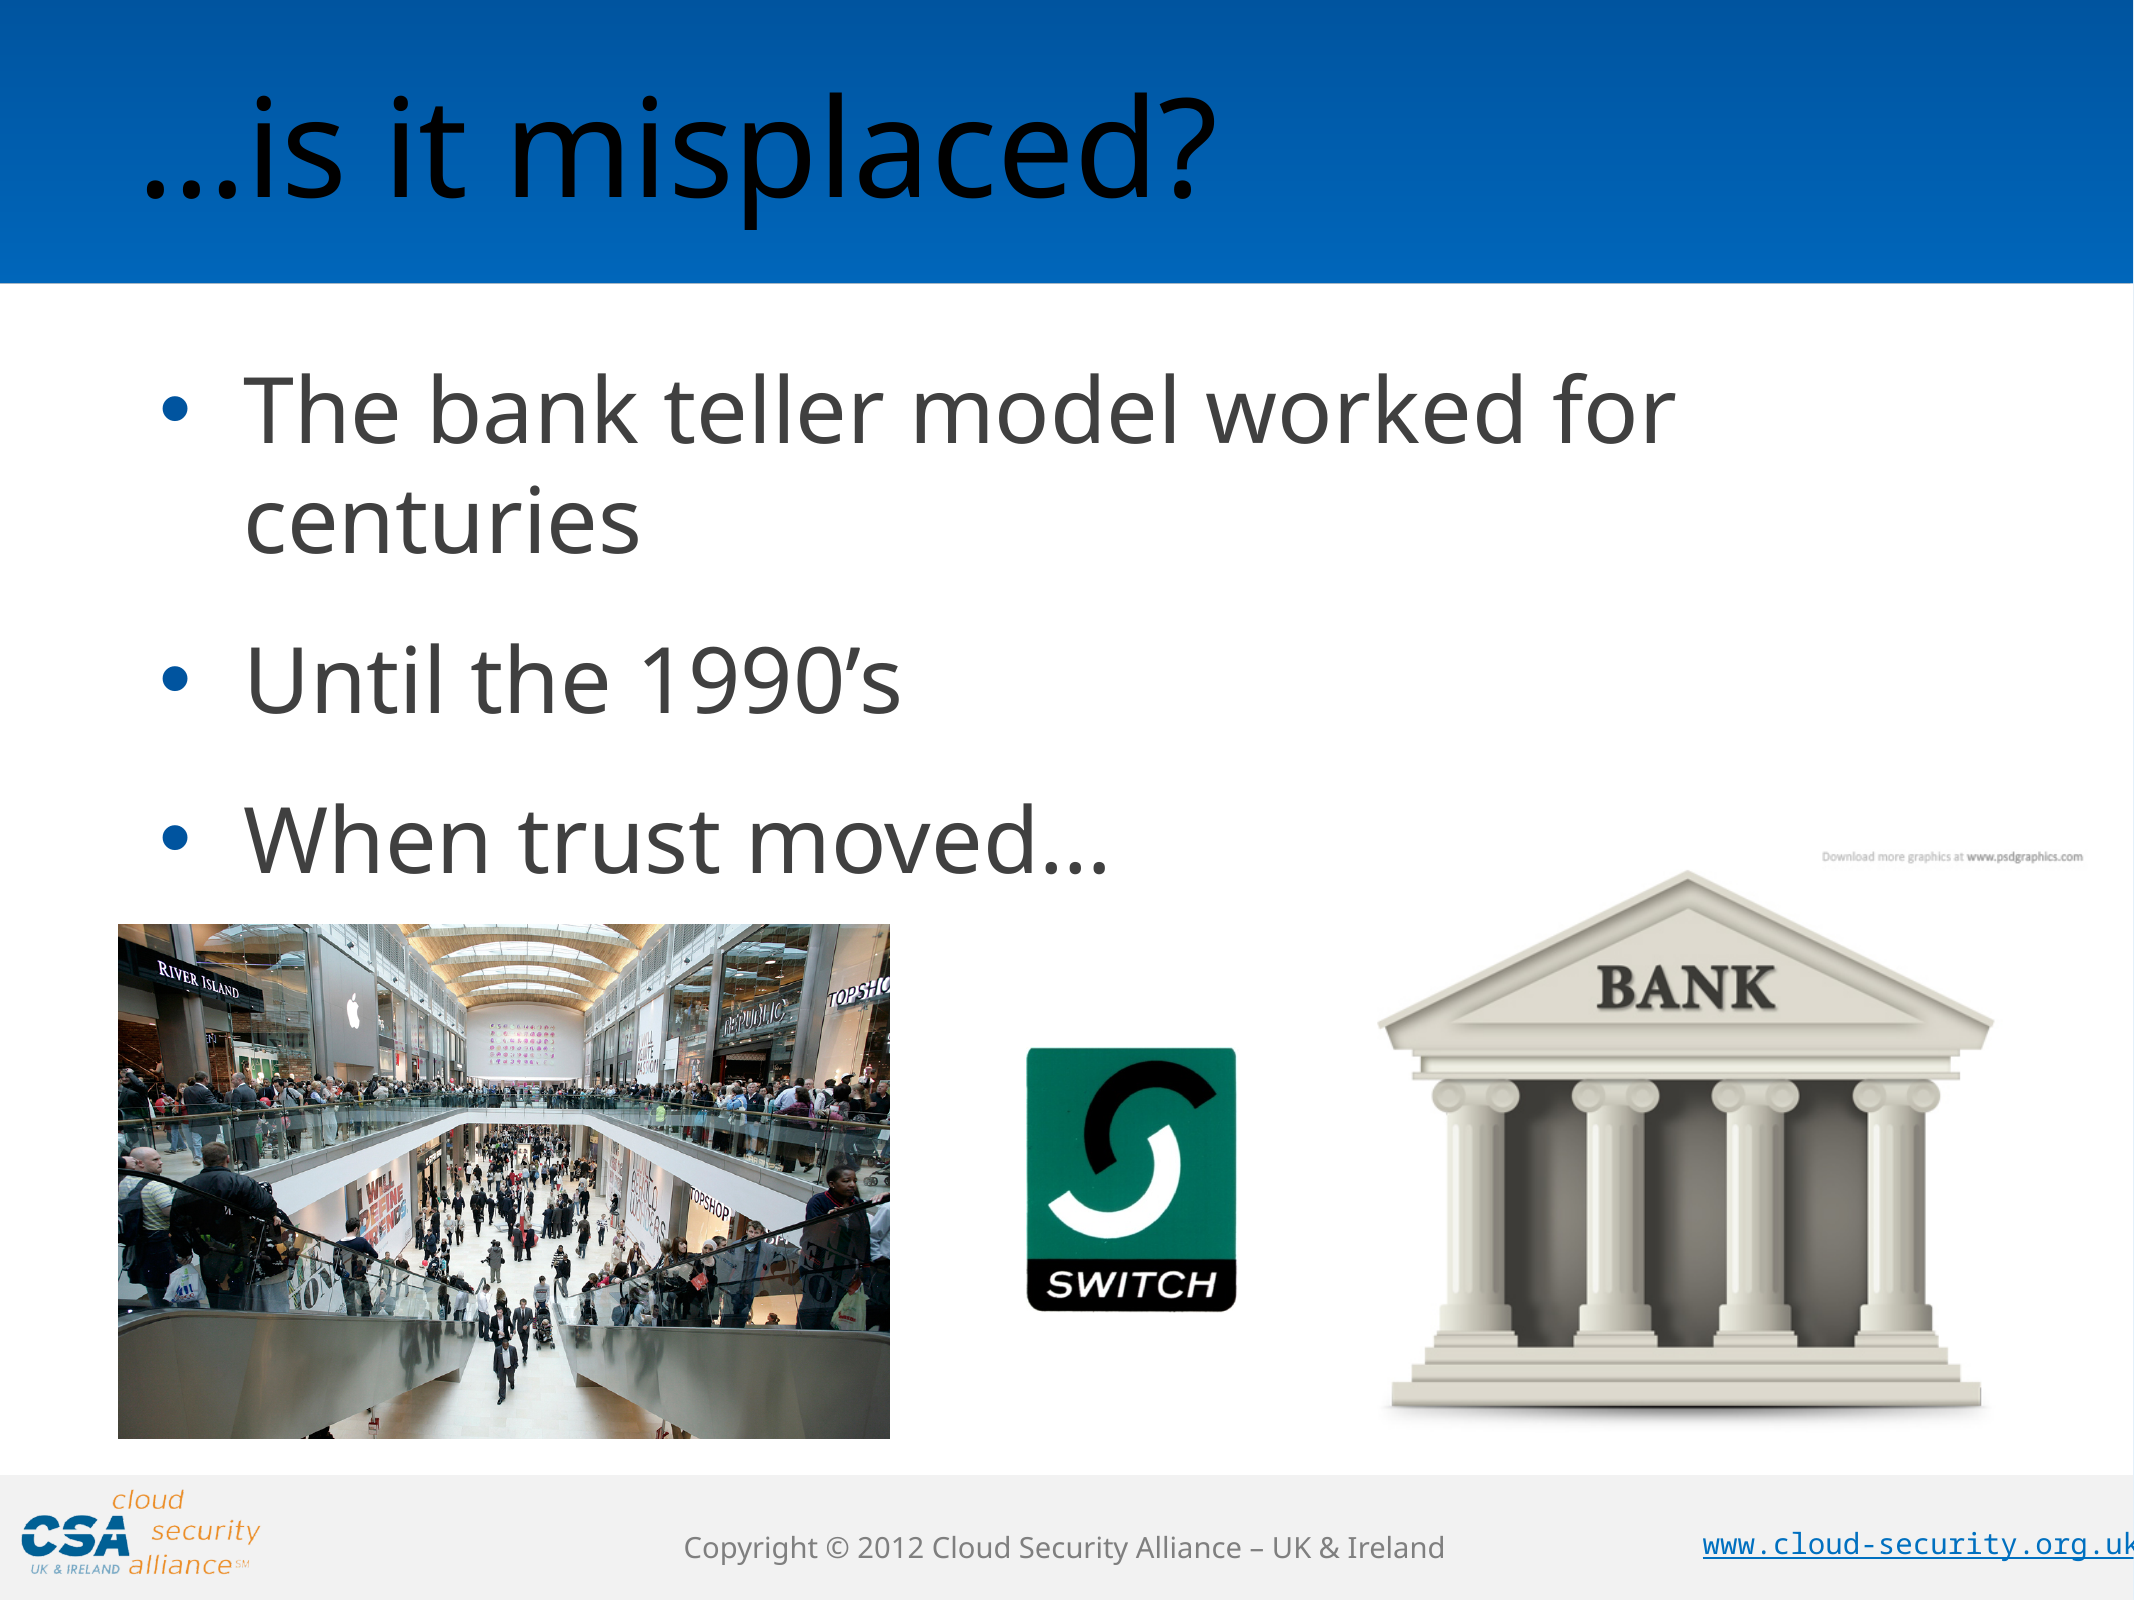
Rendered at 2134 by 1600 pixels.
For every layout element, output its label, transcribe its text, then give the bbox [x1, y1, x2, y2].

picture [1026, 1047, 1240, 1313]
picture [1282, 848, 2090, 1455]
title …is it misplaced? [128, 41, 2005, 245]
picture [0, 1476, 279, 1600]
picture [118, 924, 890, 1440]
text_box The bank teller model worked for centuries Until the 1990’s When trust moved… [151, 344, 1860, 1463]
